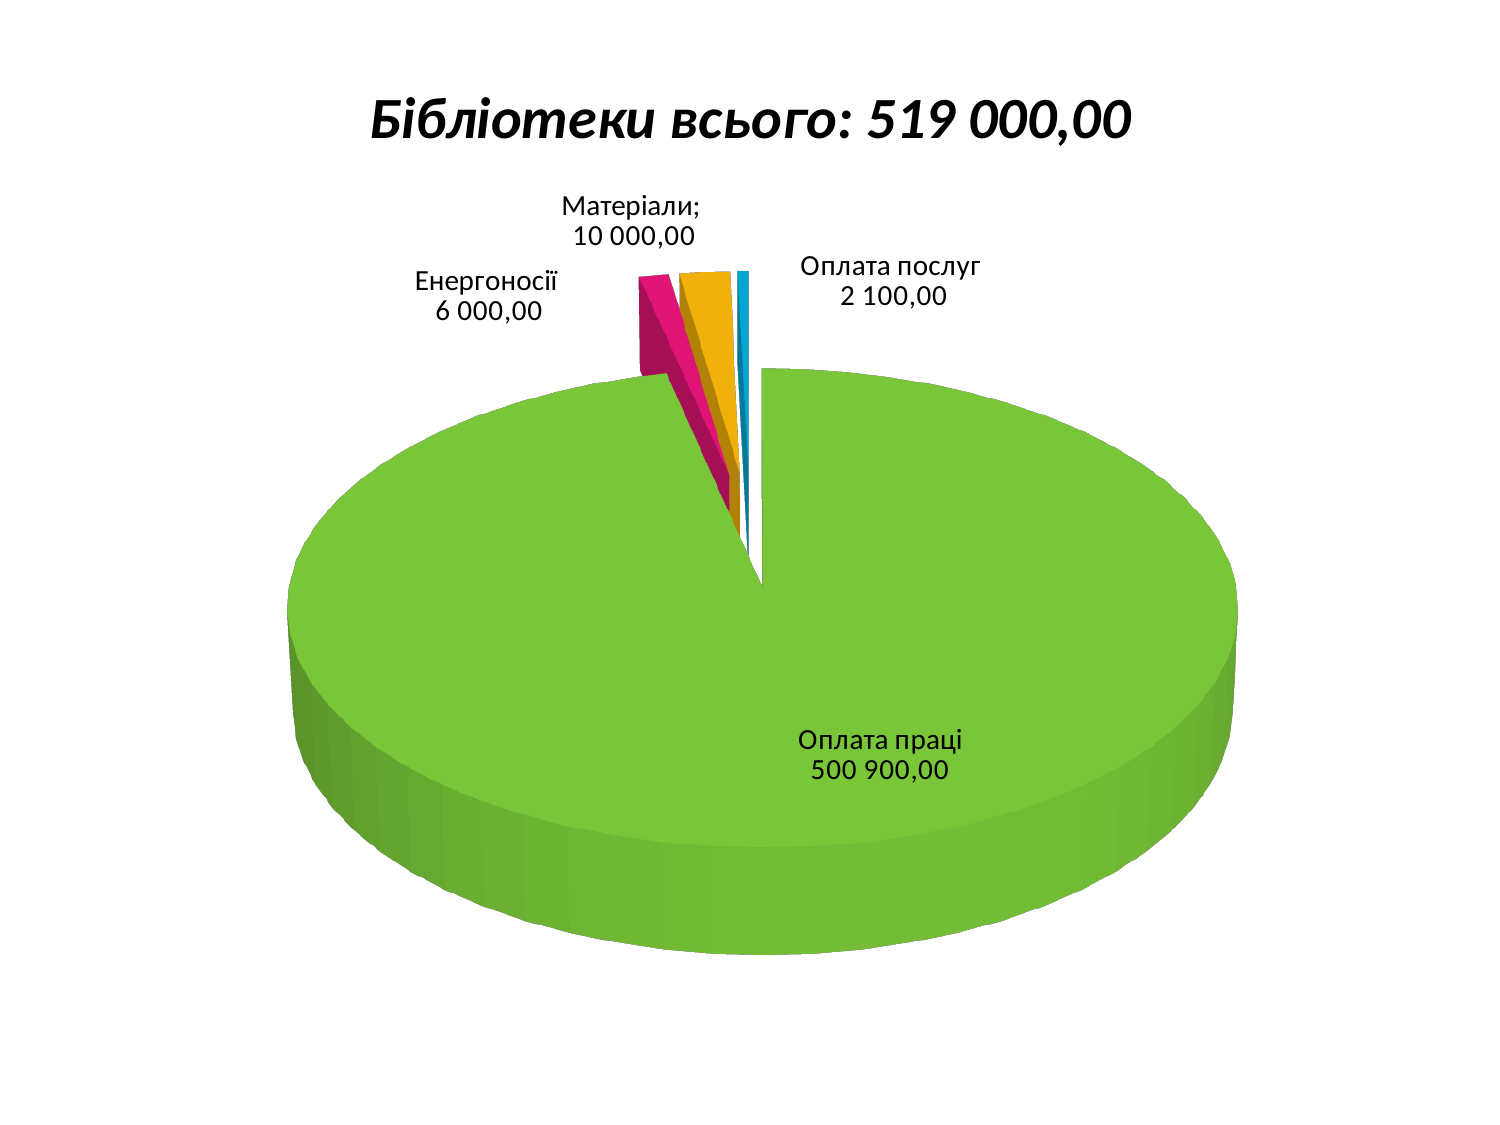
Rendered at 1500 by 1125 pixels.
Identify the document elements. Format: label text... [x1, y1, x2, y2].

title Бібліотеки всього: 519 000,00 [75, 45, 1425, 127]
chart [74, 136, 1426, 1059]
